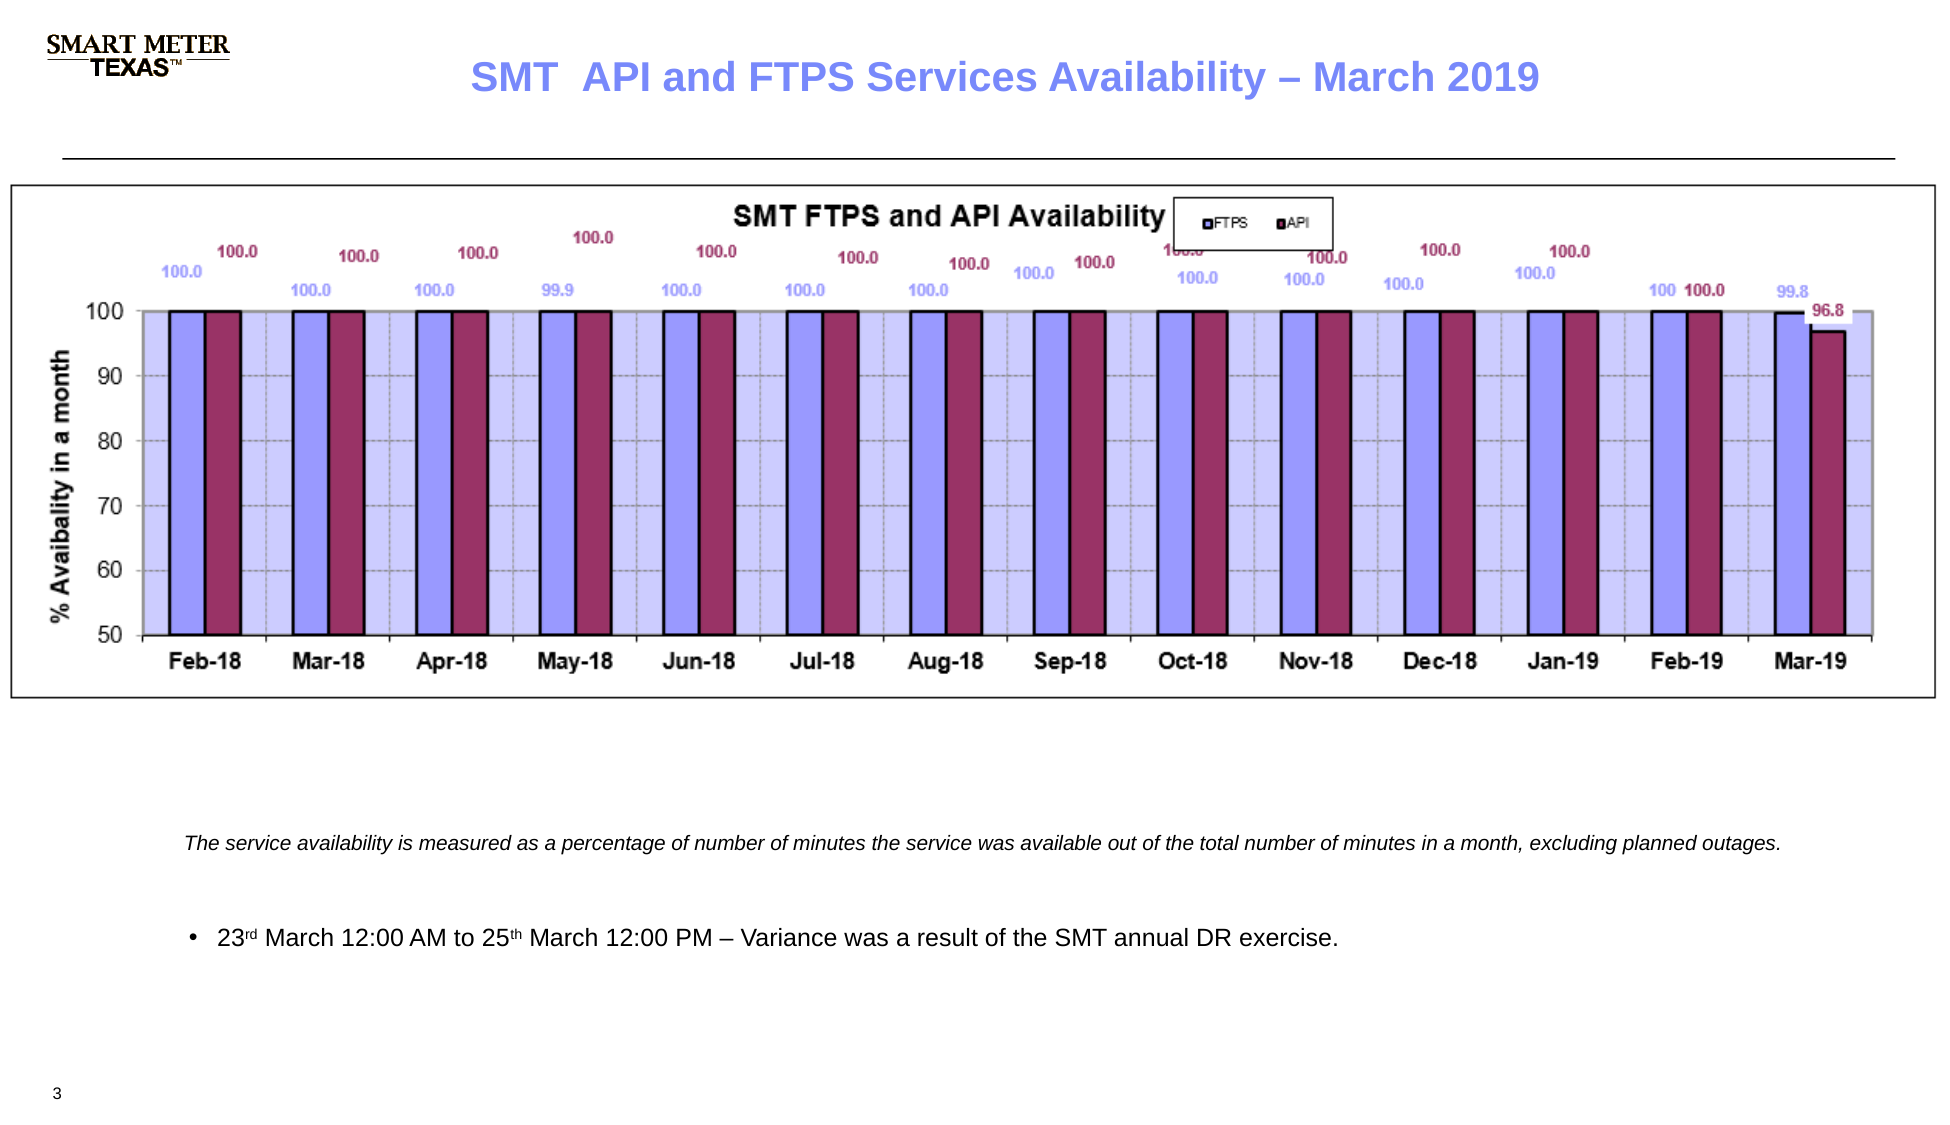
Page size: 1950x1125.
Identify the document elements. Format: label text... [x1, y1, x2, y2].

picture [0, 174, 1950, 708]
text_box The service availability is measured as a percentage of number of minutes the service was available out of the total number of minutes in a month, excluding planned outages. [169, 822, 1820, 863]
text_box 23rd March 12:00 AM to 25th March 12:00 PM – Variance was a result of the SMT annual DR exercise. [174, 914, 1475, 960]
slide_number 3 [37, 1074, 116, 1106]
text_box SMT API and FTPS Services Availability – March 2019 [237, 37, 1825, 120]
picture [33, 24, 238, 84]
